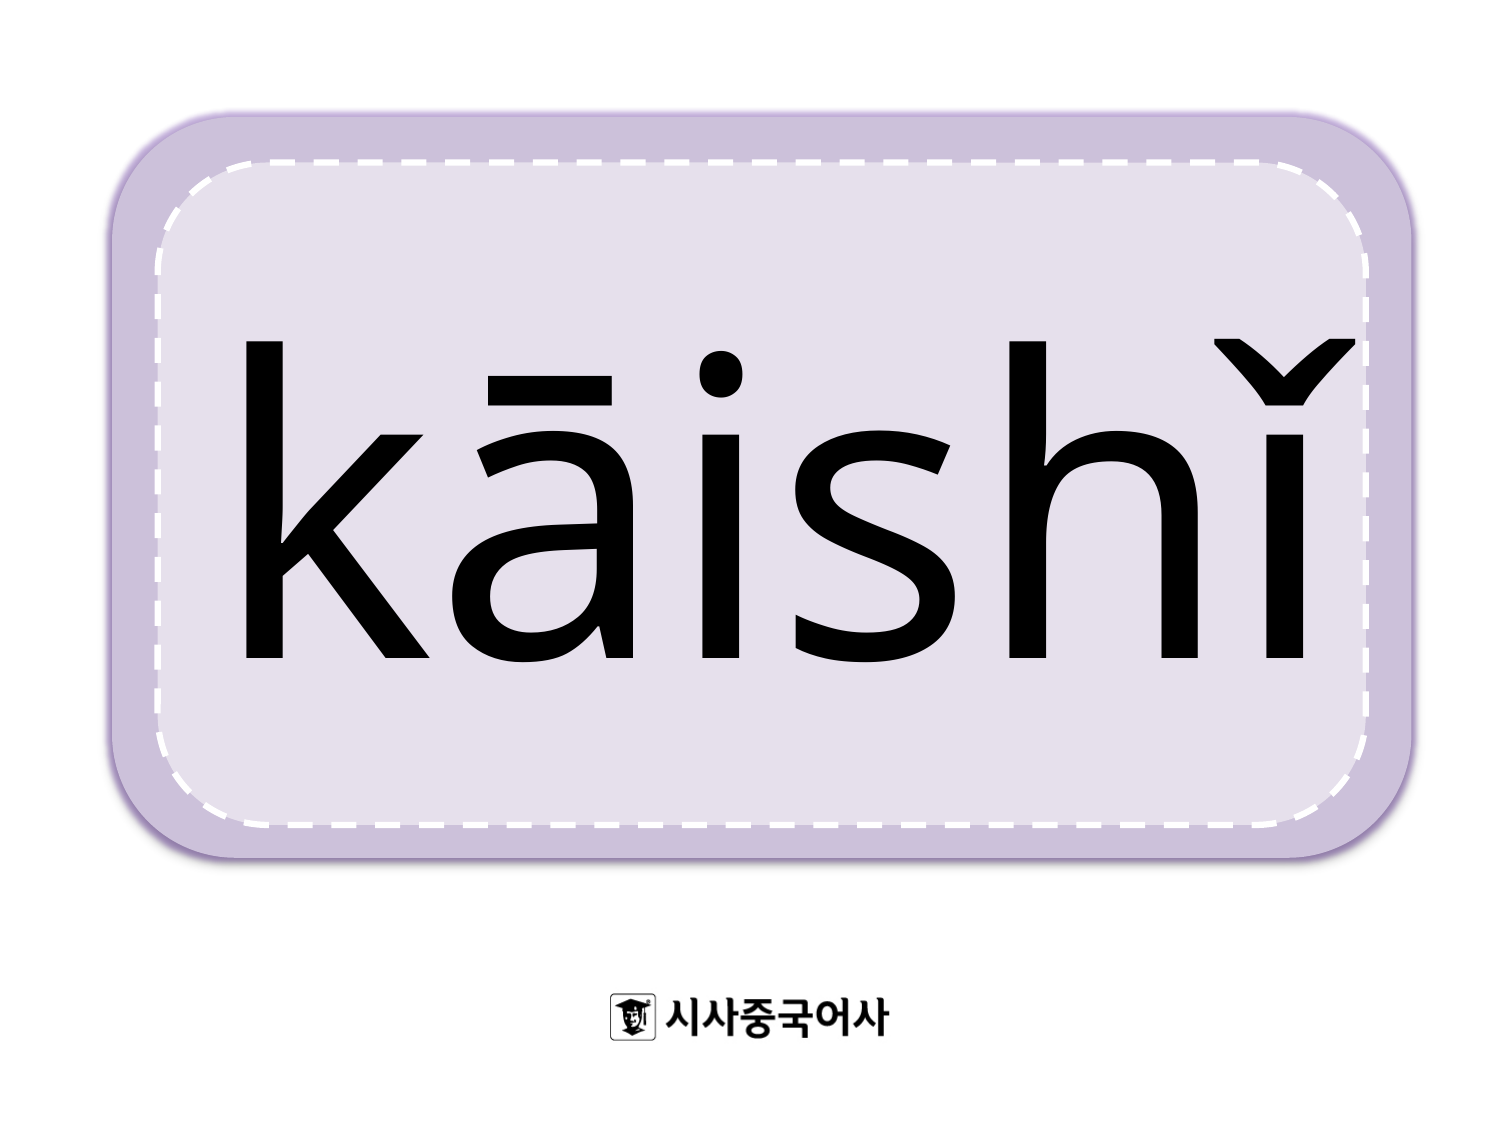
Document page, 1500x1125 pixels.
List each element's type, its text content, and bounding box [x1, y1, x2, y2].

picture [602, 987, 898, 1047]
text_box kāishǐ [171, 160, 1380, 824]
